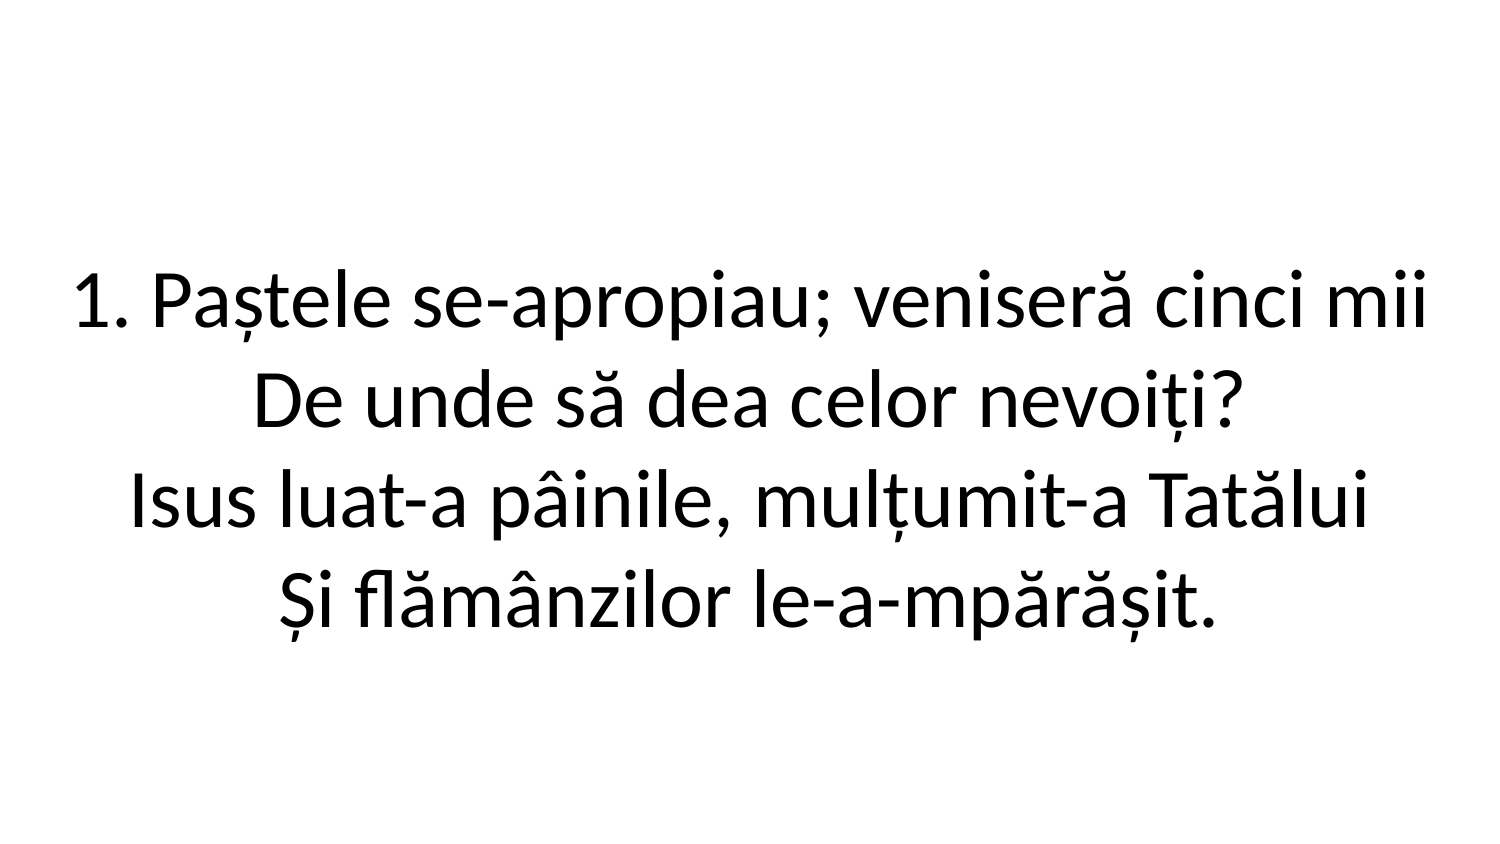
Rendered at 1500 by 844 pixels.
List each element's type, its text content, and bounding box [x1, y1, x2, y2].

text_box 1. Paștele se-apropiau; veniseră cinci mii De unde să dea celor nevoiți? Isus luat-a pâinile, mulțumit-a Tatălui Și flămânzilor le-a-mpărășit. [54, 192, 1446, 652]
